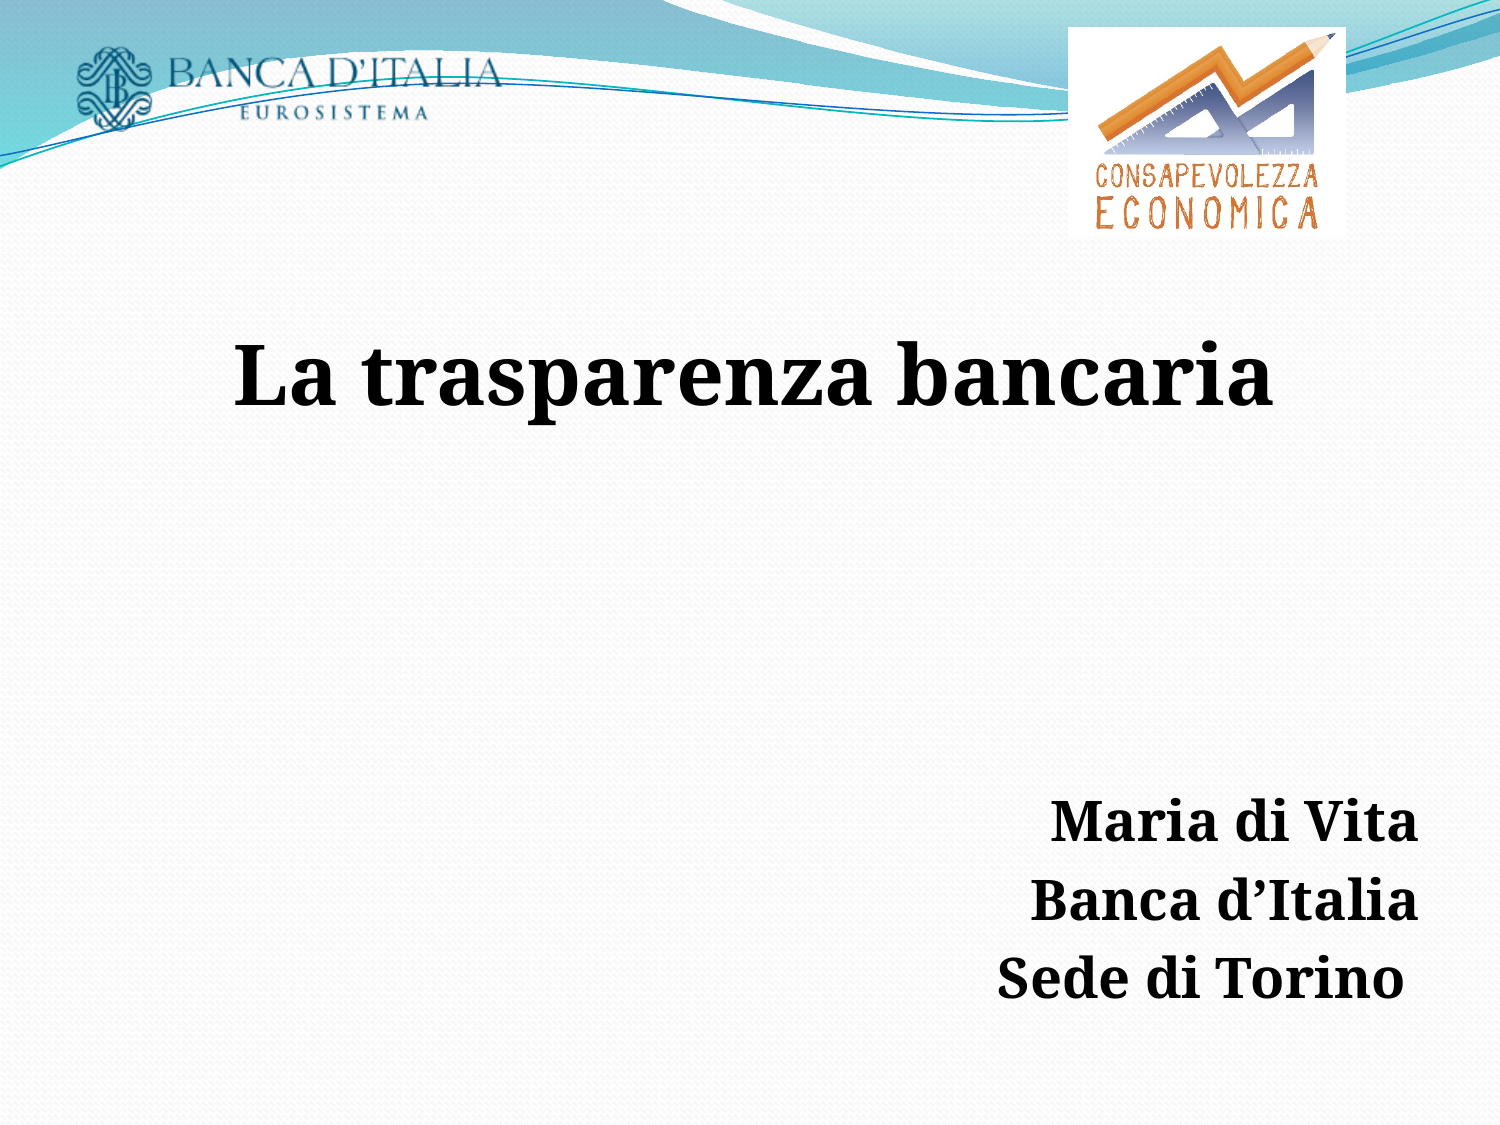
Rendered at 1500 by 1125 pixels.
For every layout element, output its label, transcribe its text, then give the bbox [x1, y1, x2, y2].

title DIRITTO ALL’INFORMATIVA PERIODICA [1061, 196, 1353, 248]
list La trasparenza bancaria Maria di Vita Banca d’Italia Sede di Torino [218, 196, 1436, 1024]
picture [76, 18, 570, 133]
picture [1068, 27, 1347, 237]
